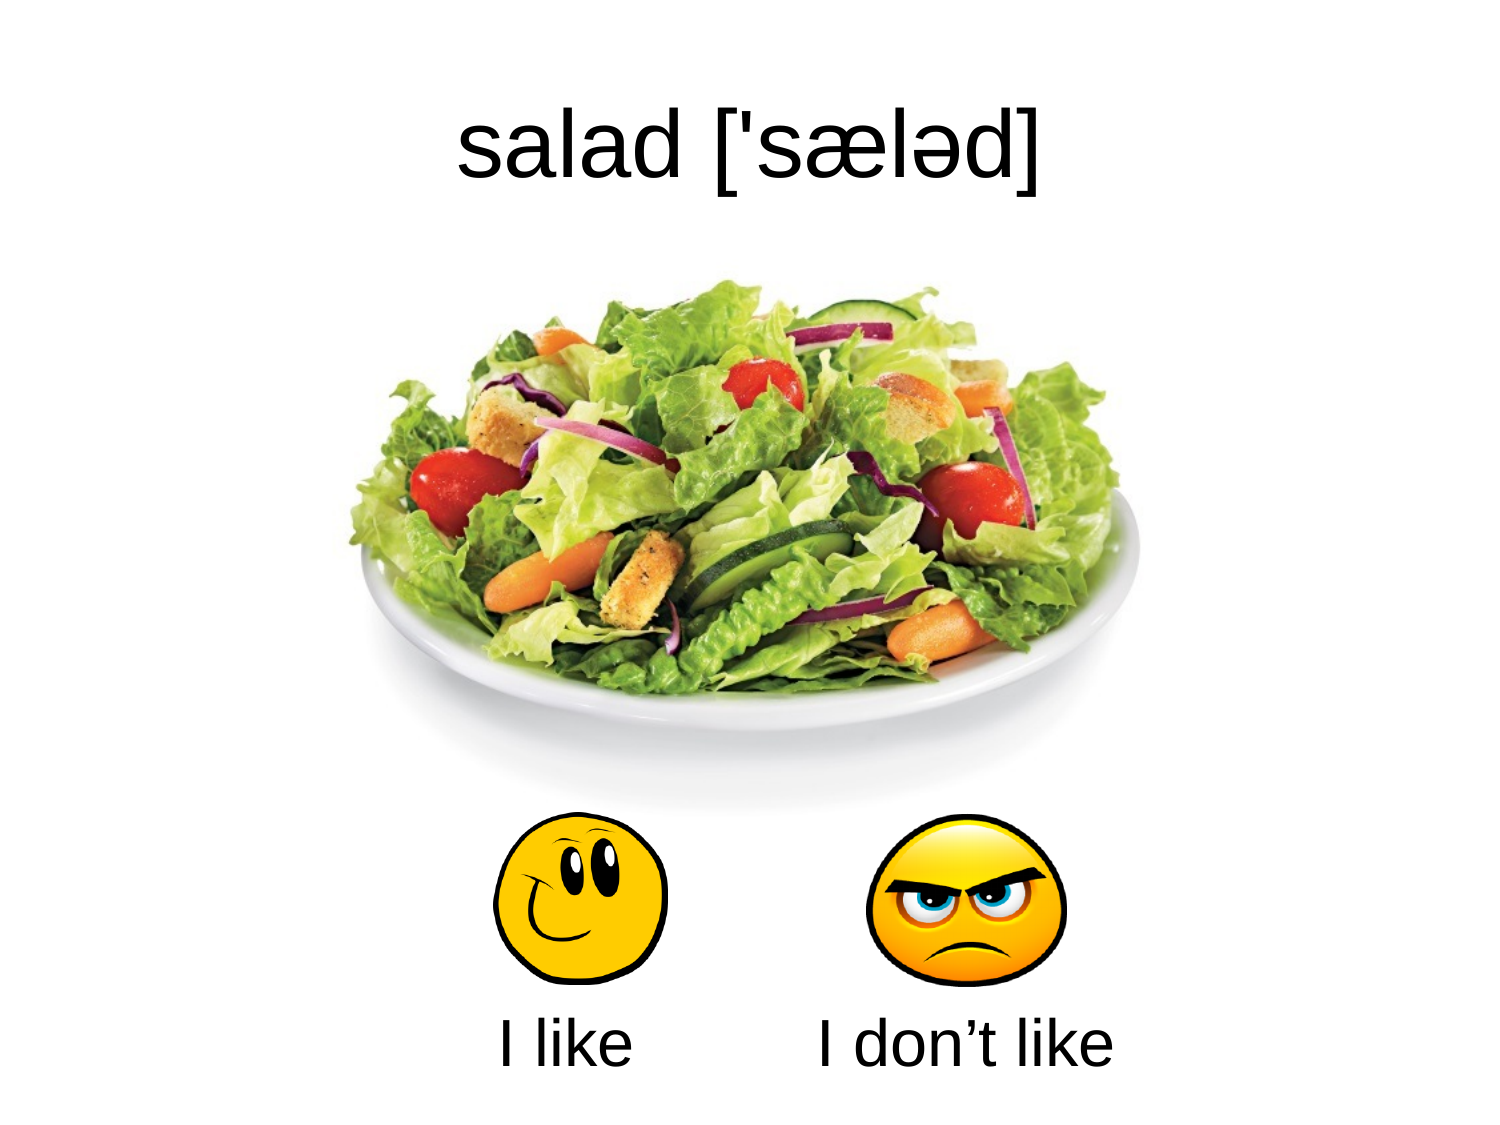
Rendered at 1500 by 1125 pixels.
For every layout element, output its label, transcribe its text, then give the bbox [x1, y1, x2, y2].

text_box I like I don’t like [88, 999, 1471, 1080]
picture [312, 239, 1188, 1000]
title salad ['sæləd] [75, 45, 1425, 233]
